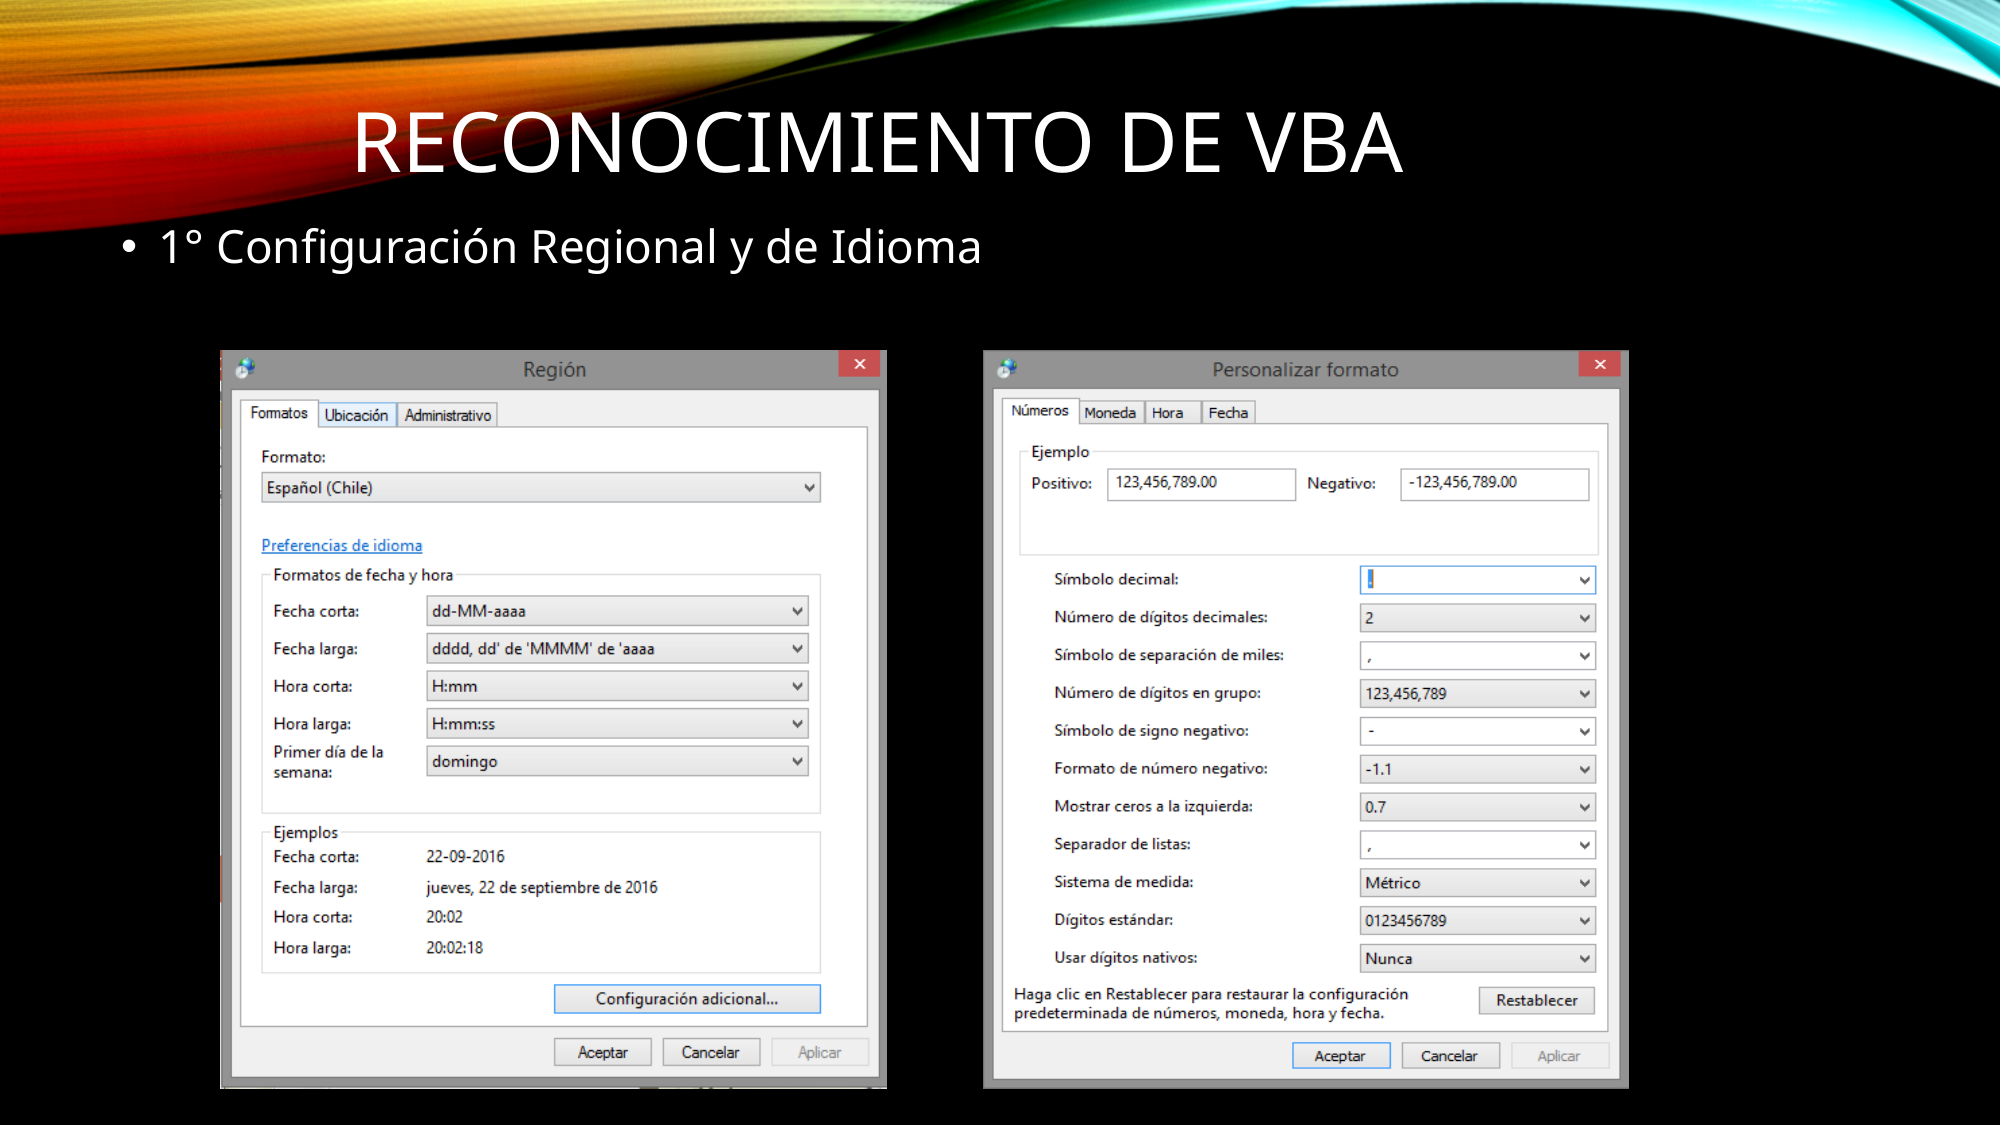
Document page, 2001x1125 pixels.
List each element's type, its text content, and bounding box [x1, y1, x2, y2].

picture [219, 350, 887, 1090]
list 1° Configuración Regional y de Idioma [106, 216, 1574, 349]
picture [0, 0, 2000, 237]
title Reconocimiento de VBA [106, 74, 1649, 217]
picture [983, 350, 1629, 1090]
